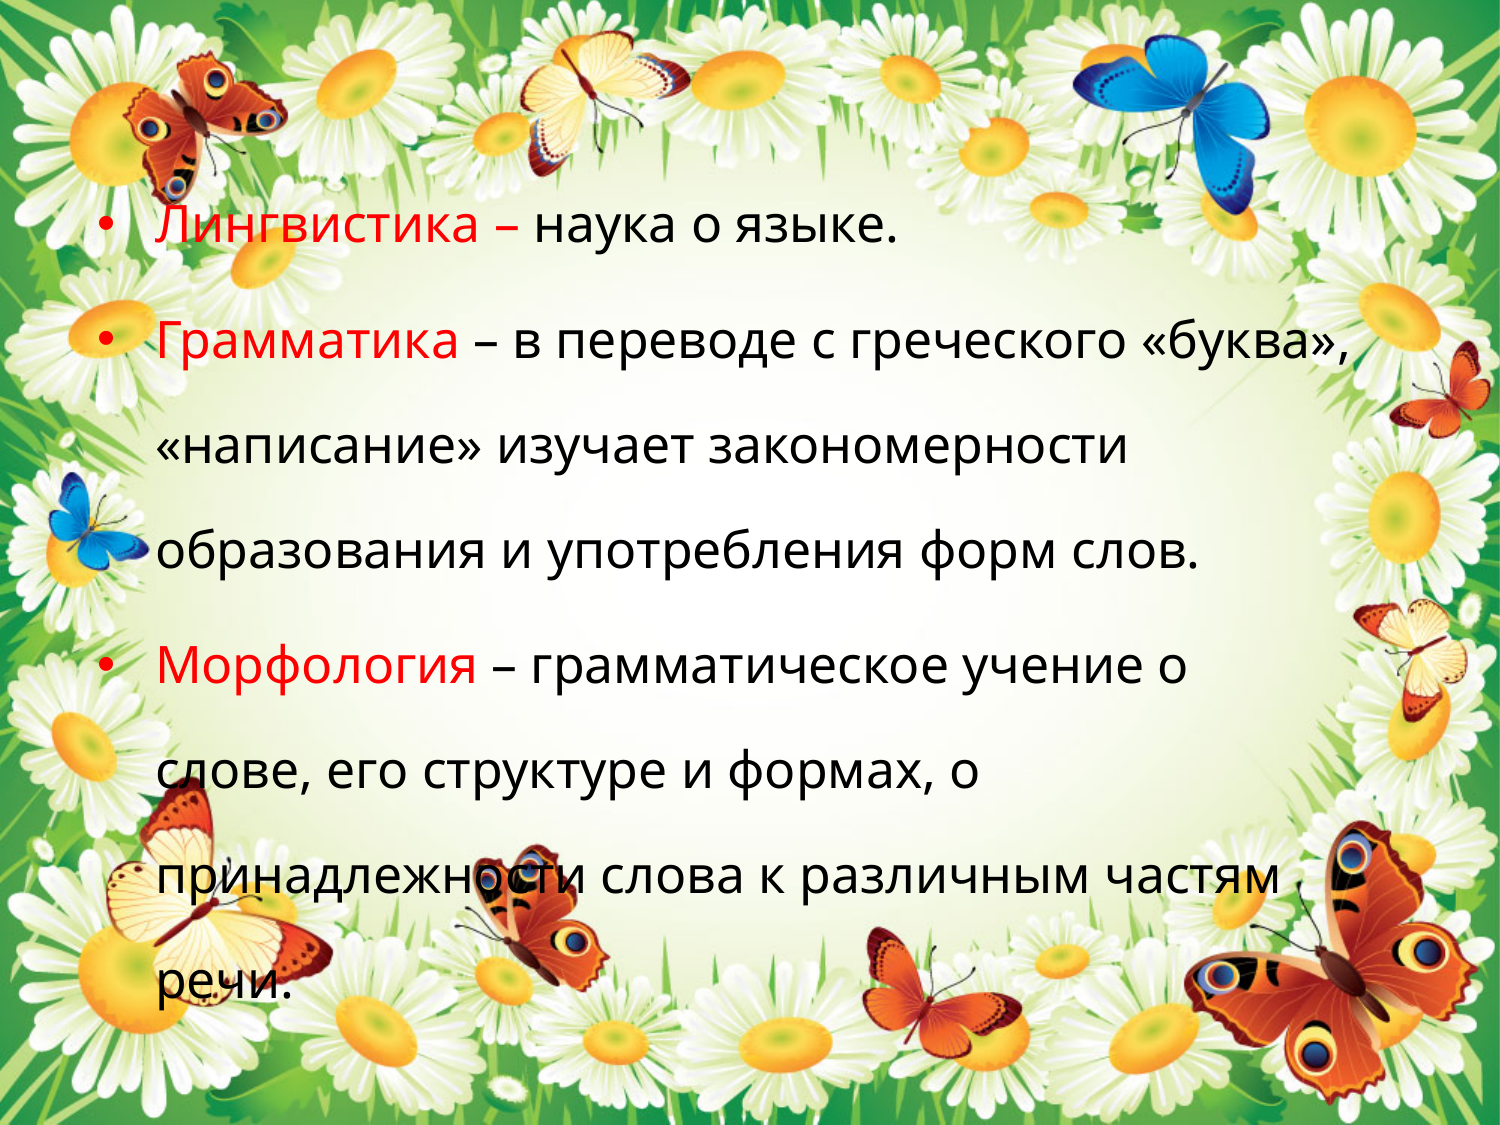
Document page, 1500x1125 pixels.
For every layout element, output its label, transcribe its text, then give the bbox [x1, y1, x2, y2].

list Лингвистика – наука о языке. Грамматика – в переводе с греческого «буква», «написание» изучает закономерности образования и употребления форм слов. Морфология – грамматическое учение о слове, его структуре и формах, о принадлежности слова к различным частям речи. [82, 140, 1372, 1032]
picture [0, 0, 1500, 1125]
